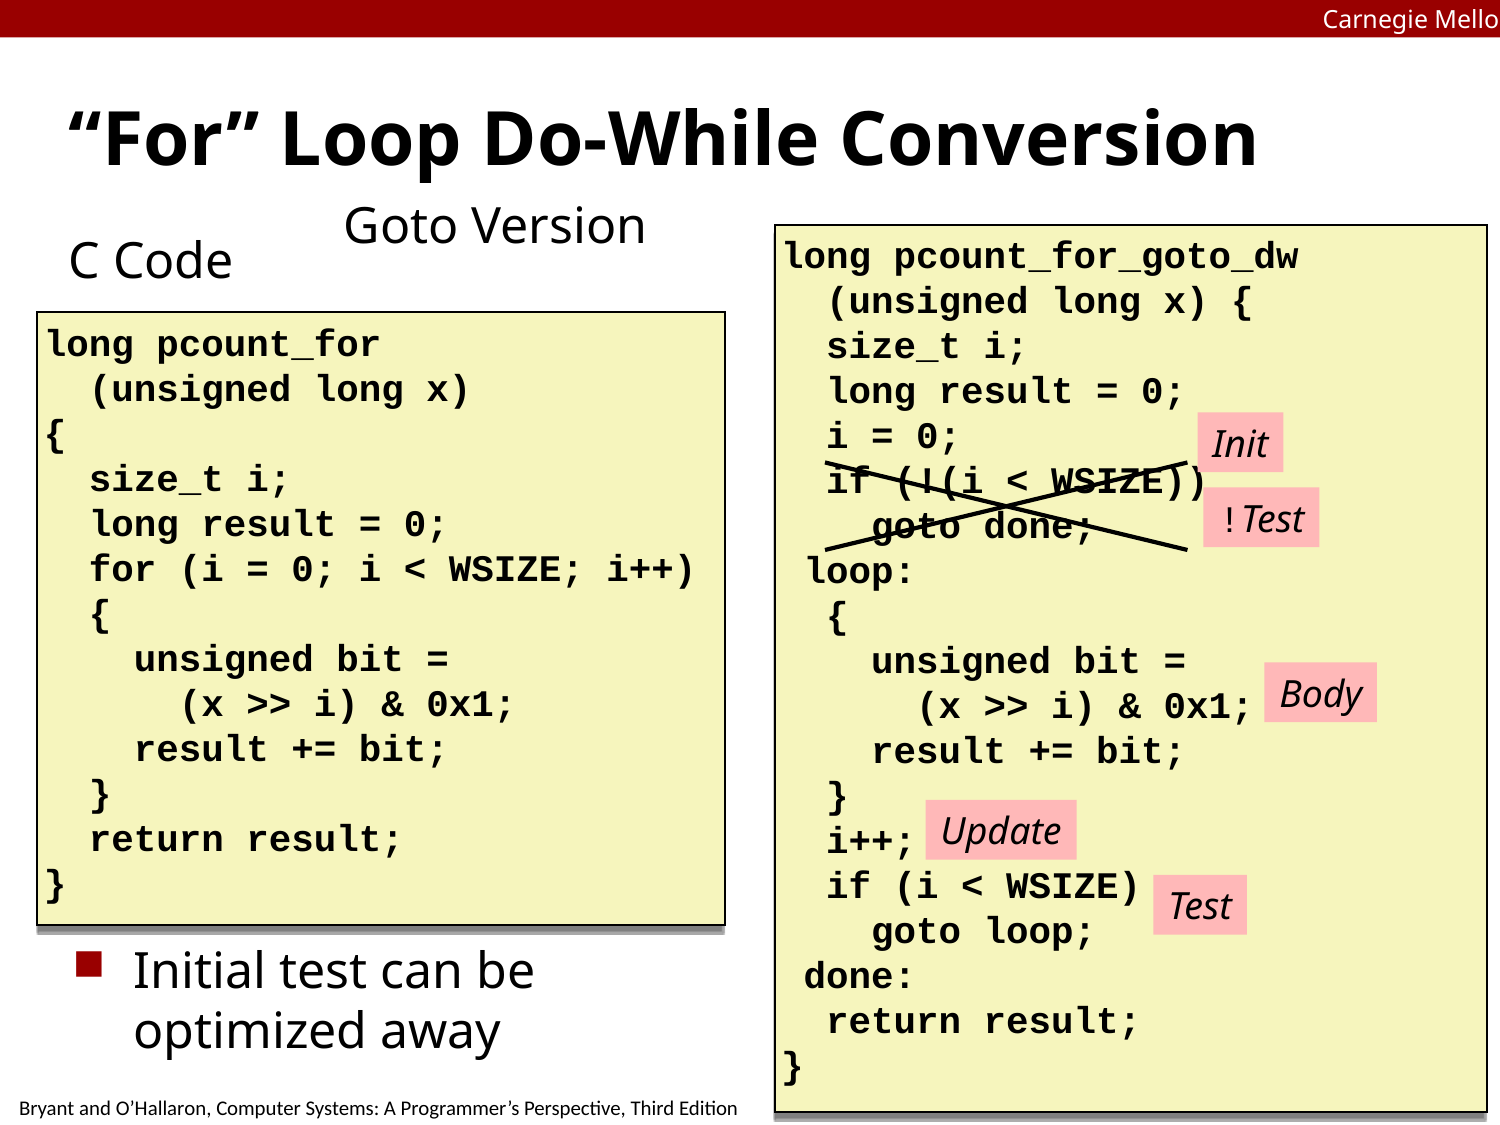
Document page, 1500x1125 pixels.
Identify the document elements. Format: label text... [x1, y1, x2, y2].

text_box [824, 462, 1188, 551]
text_box long pcount_for (unsigned long x) { size_t i; long result = 0; for (i = 0; i < WSIZE; i++) { unsigned bit = (x >> i) & 0x1; result += bit; } return result; } [37, 312, 725, 925]
text_box !Test [1203, 487, 1320, 548]
text_box C Code [62, 230, 492, 295]
text_box [0, 0, 1500, 38]
list Initial test can be optimized away [62, 931, 750, 1075]
text_box long pcount_for_goto_dw (unsigned long x) { size_t i; long result = 0; i = 0; if (!(i < WSIZE)) goto done; loop: { unsigned bit = (x >> i) & 0x1; result += bit; } i++; if (i < WSIZE) goto loop; done: return result; } [774, 224, 1488, 1113]
text_box Goto Version [337, 187, 767, 261]
text_box Carnegie Mellon [1322, 3, 1500, 33]
title “For” Loop Do-While Conversion [62, 41, 1438, 230]
text_box Body [1264, 662, 1377, 723]
text_box Init [1197, 412, 1284, 473]
text_box Test [1153, 874, 1247, 935]
text_box Update [925, 799, 1077, 860]
